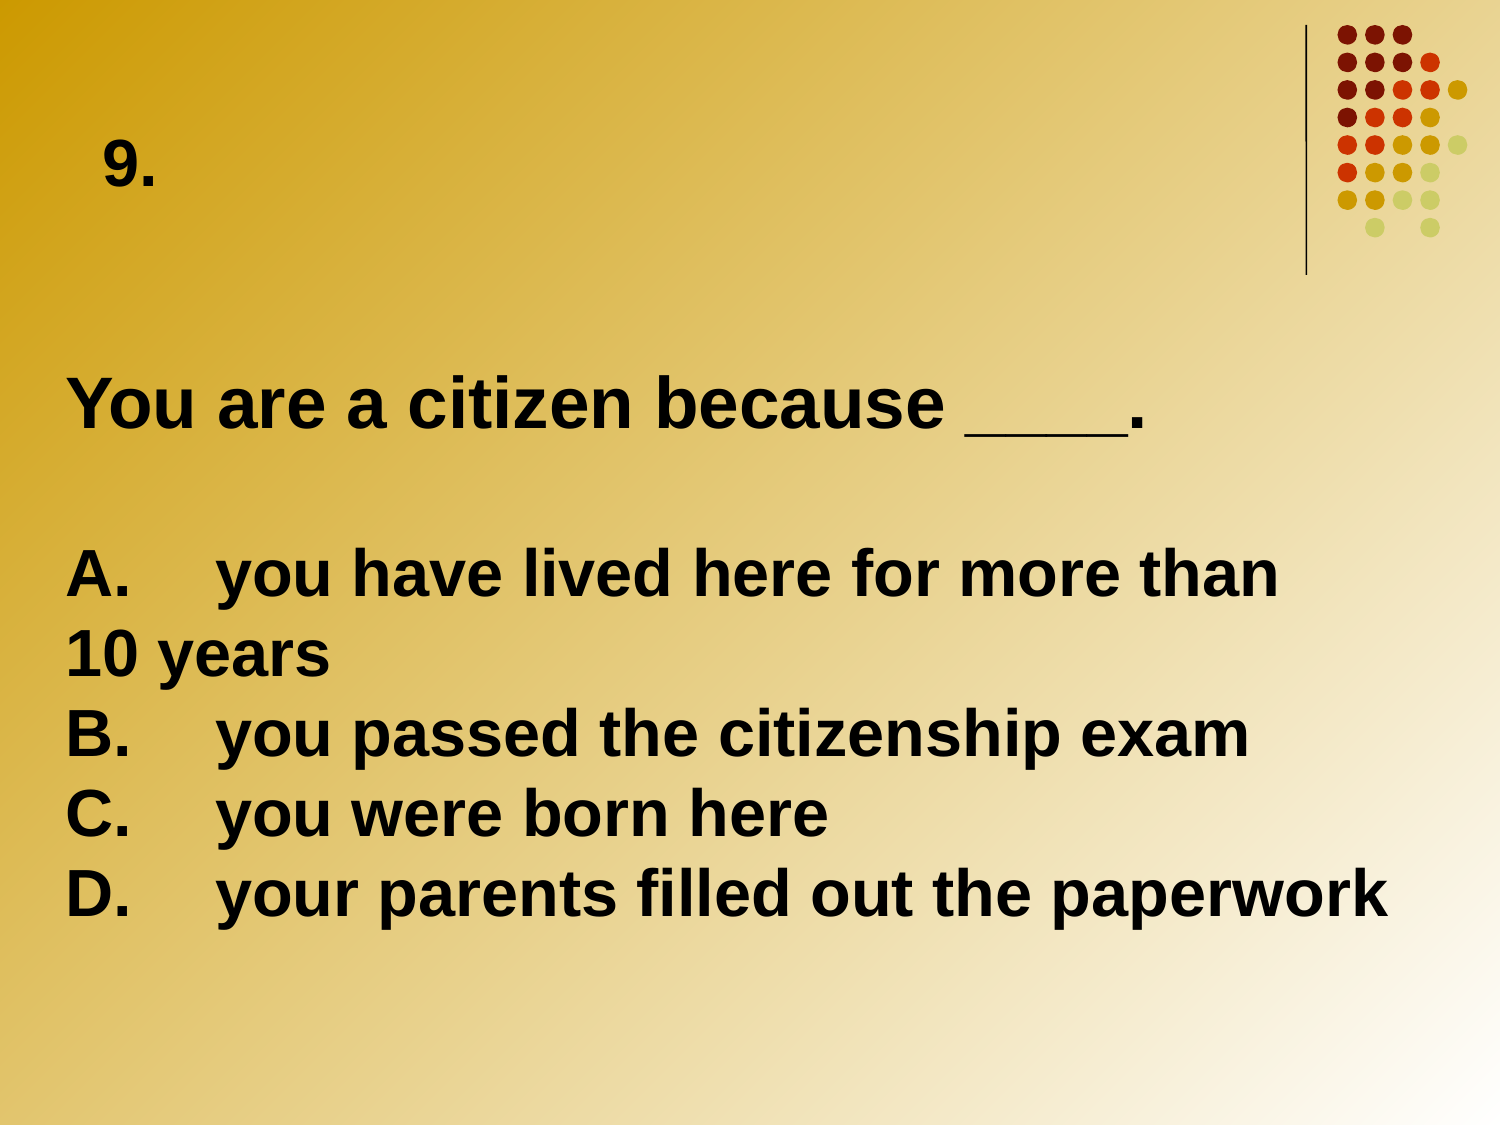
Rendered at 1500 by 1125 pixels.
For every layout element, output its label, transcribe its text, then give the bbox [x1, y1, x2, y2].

title You are a citizen because ____. A. you have lived here for more than 10 years B. you passed the citizenship exam C. you were born here D. your parents filled out the paperwork [50, 725, 1500, 938]
text_box 9. [87, 112, 188, 208]
